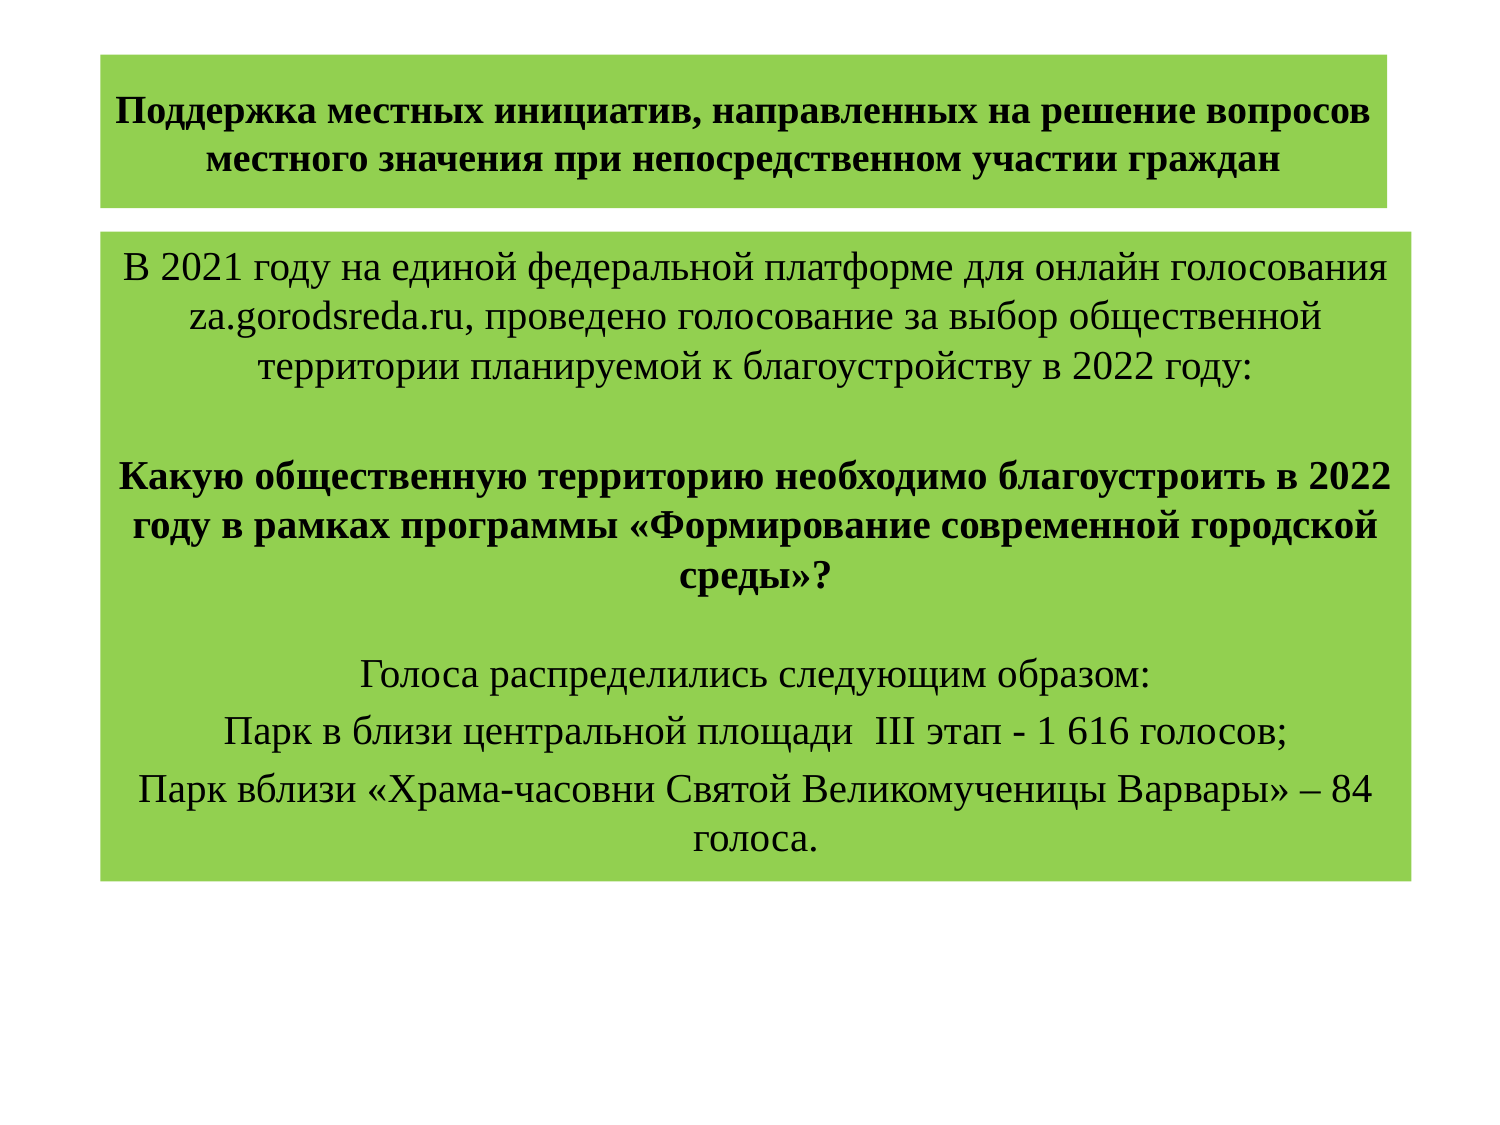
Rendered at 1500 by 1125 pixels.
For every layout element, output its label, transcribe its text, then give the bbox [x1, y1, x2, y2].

subtitle В 2021 году на единой федеральной платформе для онлайн голосования za.gorodsreda.ru, проведено голосование за выбор общественной территории планируемой к благоустройству в 2022 году: Какую общественную территорию необходимо благоустроить в 2022 году в рамках программы «Формирование современной городской среды»? Голоса распределились следующим образом: Парк в близи центральной площади III этап - 1 616 голосов; Парк вблизи «Храма-часовни Святой Великомученицы Варвары» – 84 голоса. [100, 231, 1412, 882]
title Поддержка местных инициатив, направленных на решение вопросов местного значения при непосредственном участии граждан [100, 54, 1388, 209]
